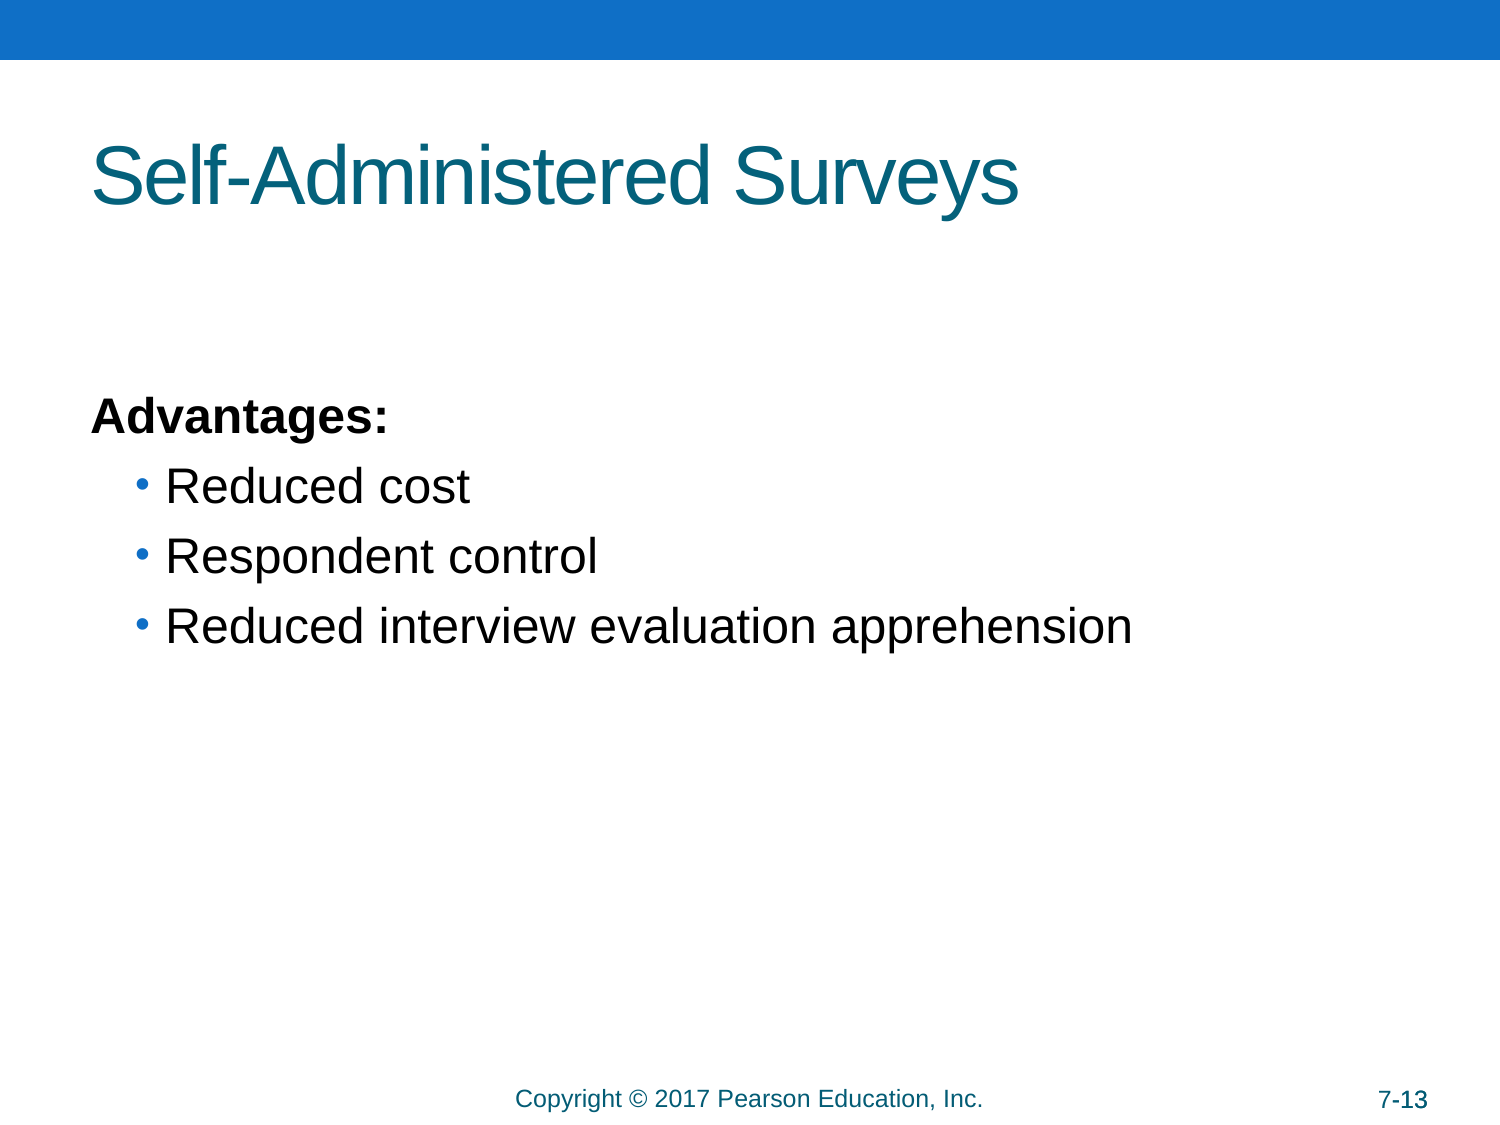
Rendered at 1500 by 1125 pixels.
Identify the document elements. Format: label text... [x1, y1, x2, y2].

list Advantages: Reduced cost Respondent control Reduced interview evaluation apprehension [75, 376, 1425, 1125]
title Self-Administered Surveys [75, 90, 1425, 253]
